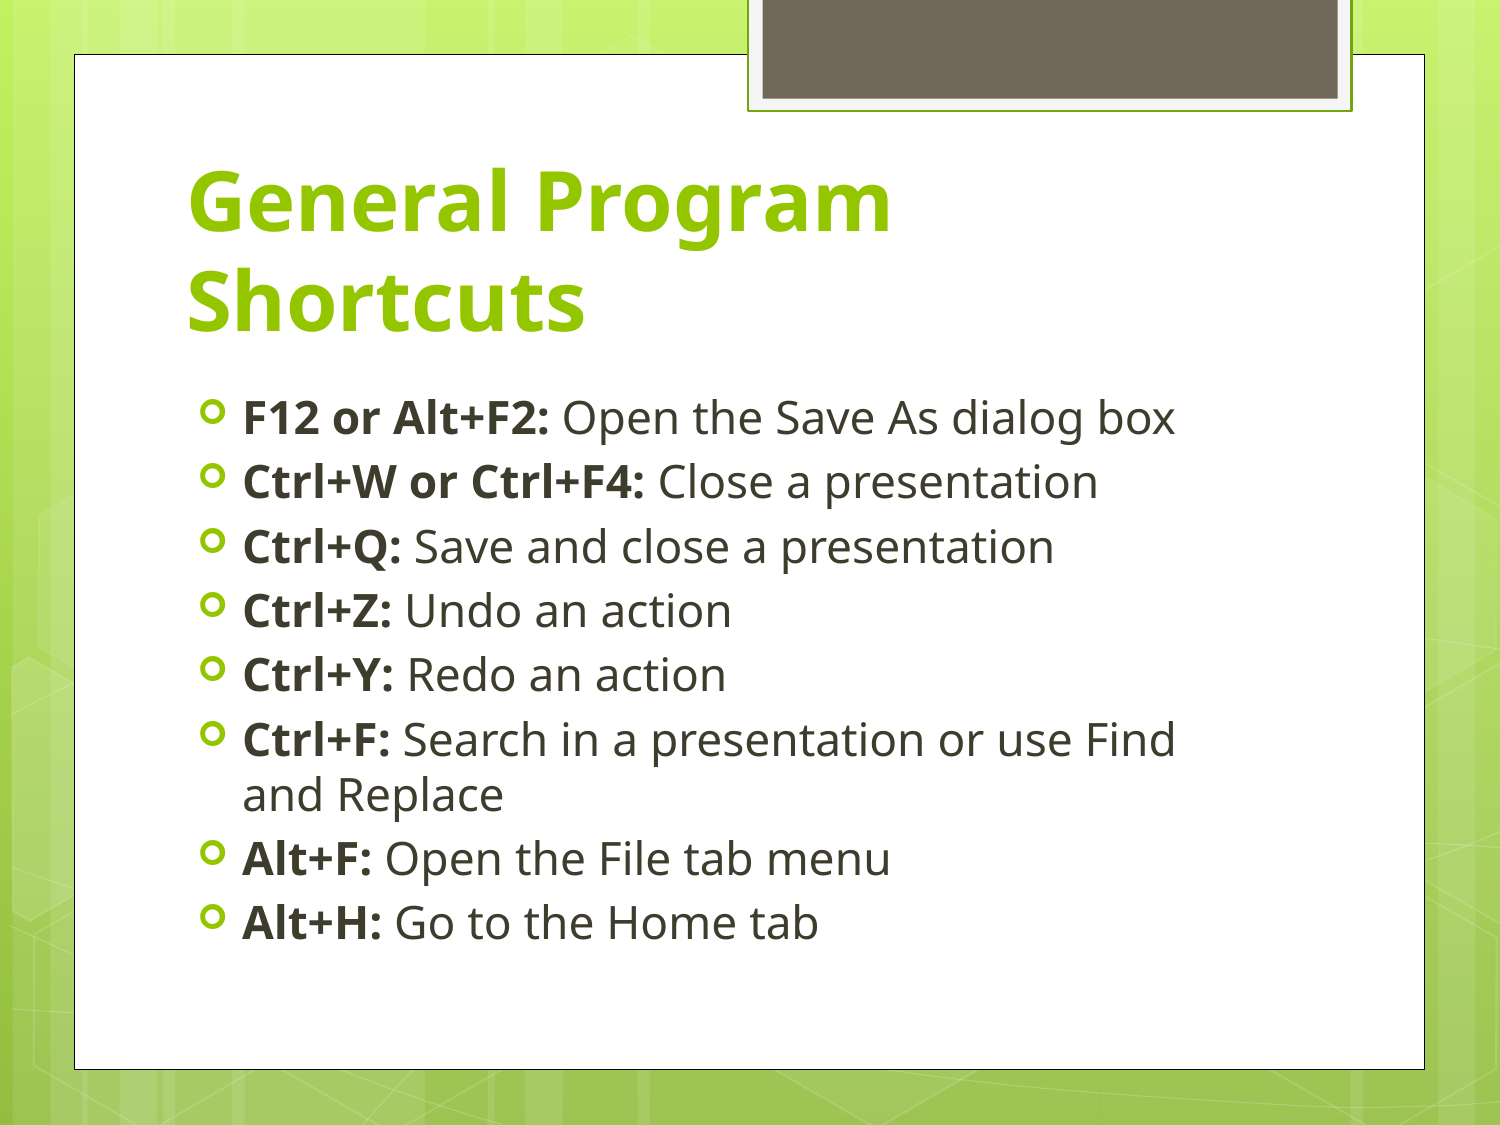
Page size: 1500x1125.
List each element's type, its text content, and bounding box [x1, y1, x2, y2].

title General Program Shortcuts [171, 168, 1324, 357]
list F12 or Alt+F2: Open the Save As dialog box Ctrl+W or Ctrl+F4: Close a presentation Ctrl+Q: Save and close a presentation Ctrl+Z: Undo an action Ctrl+Y: Redo an action Ctrl+F: Search in a presentation or use Find and Replace Alt+F: Open the File tab menu Alt+H: Go to the Home tab [171, 381, 1283, 957]
